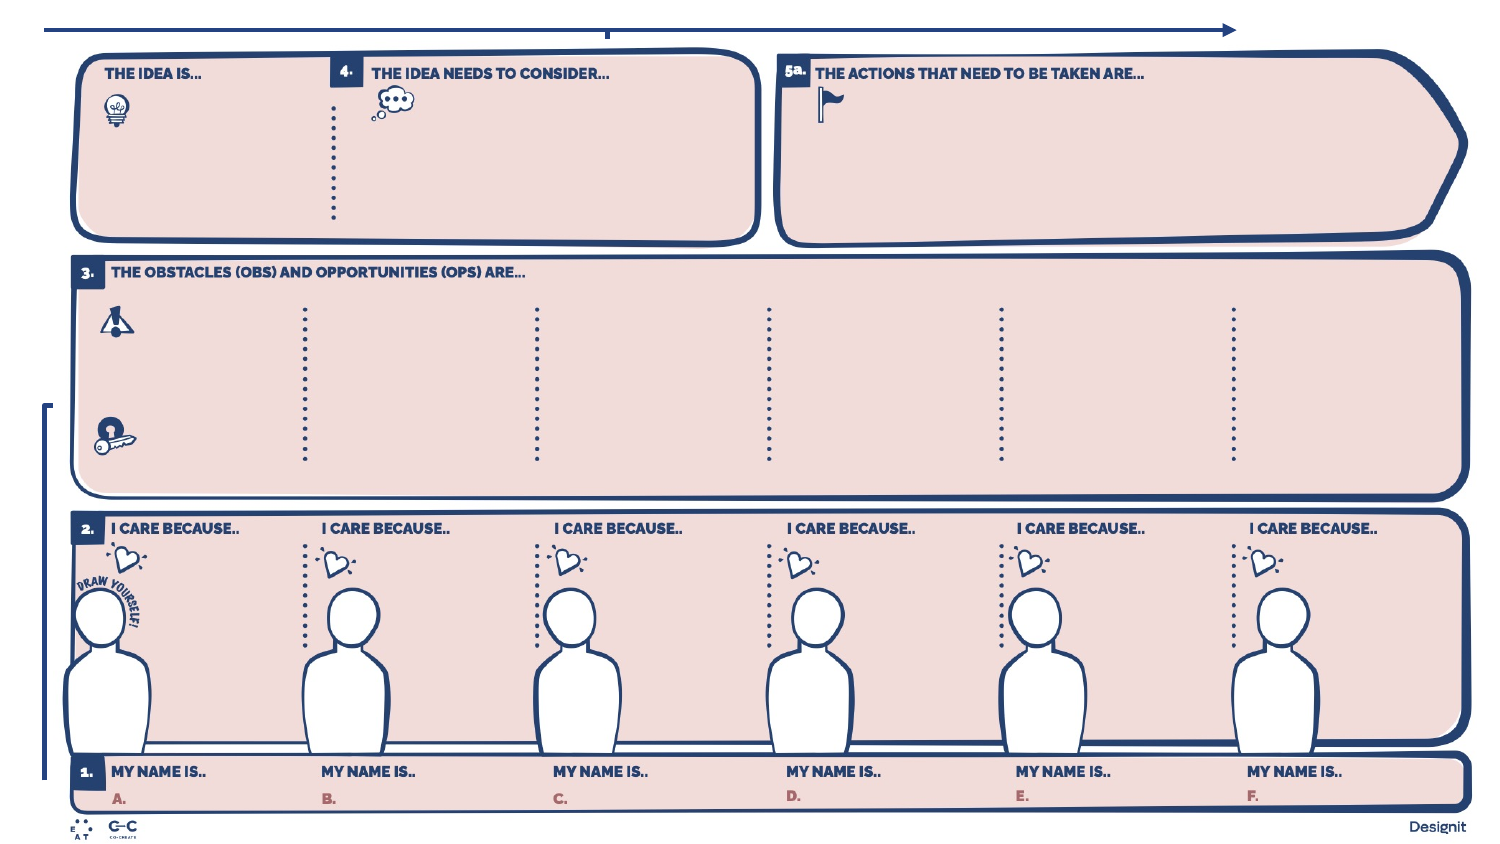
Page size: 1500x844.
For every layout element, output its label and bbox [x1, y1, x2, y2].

text_box [0, 123, 48, 688]
picture [53, 38, 1484, 844]
